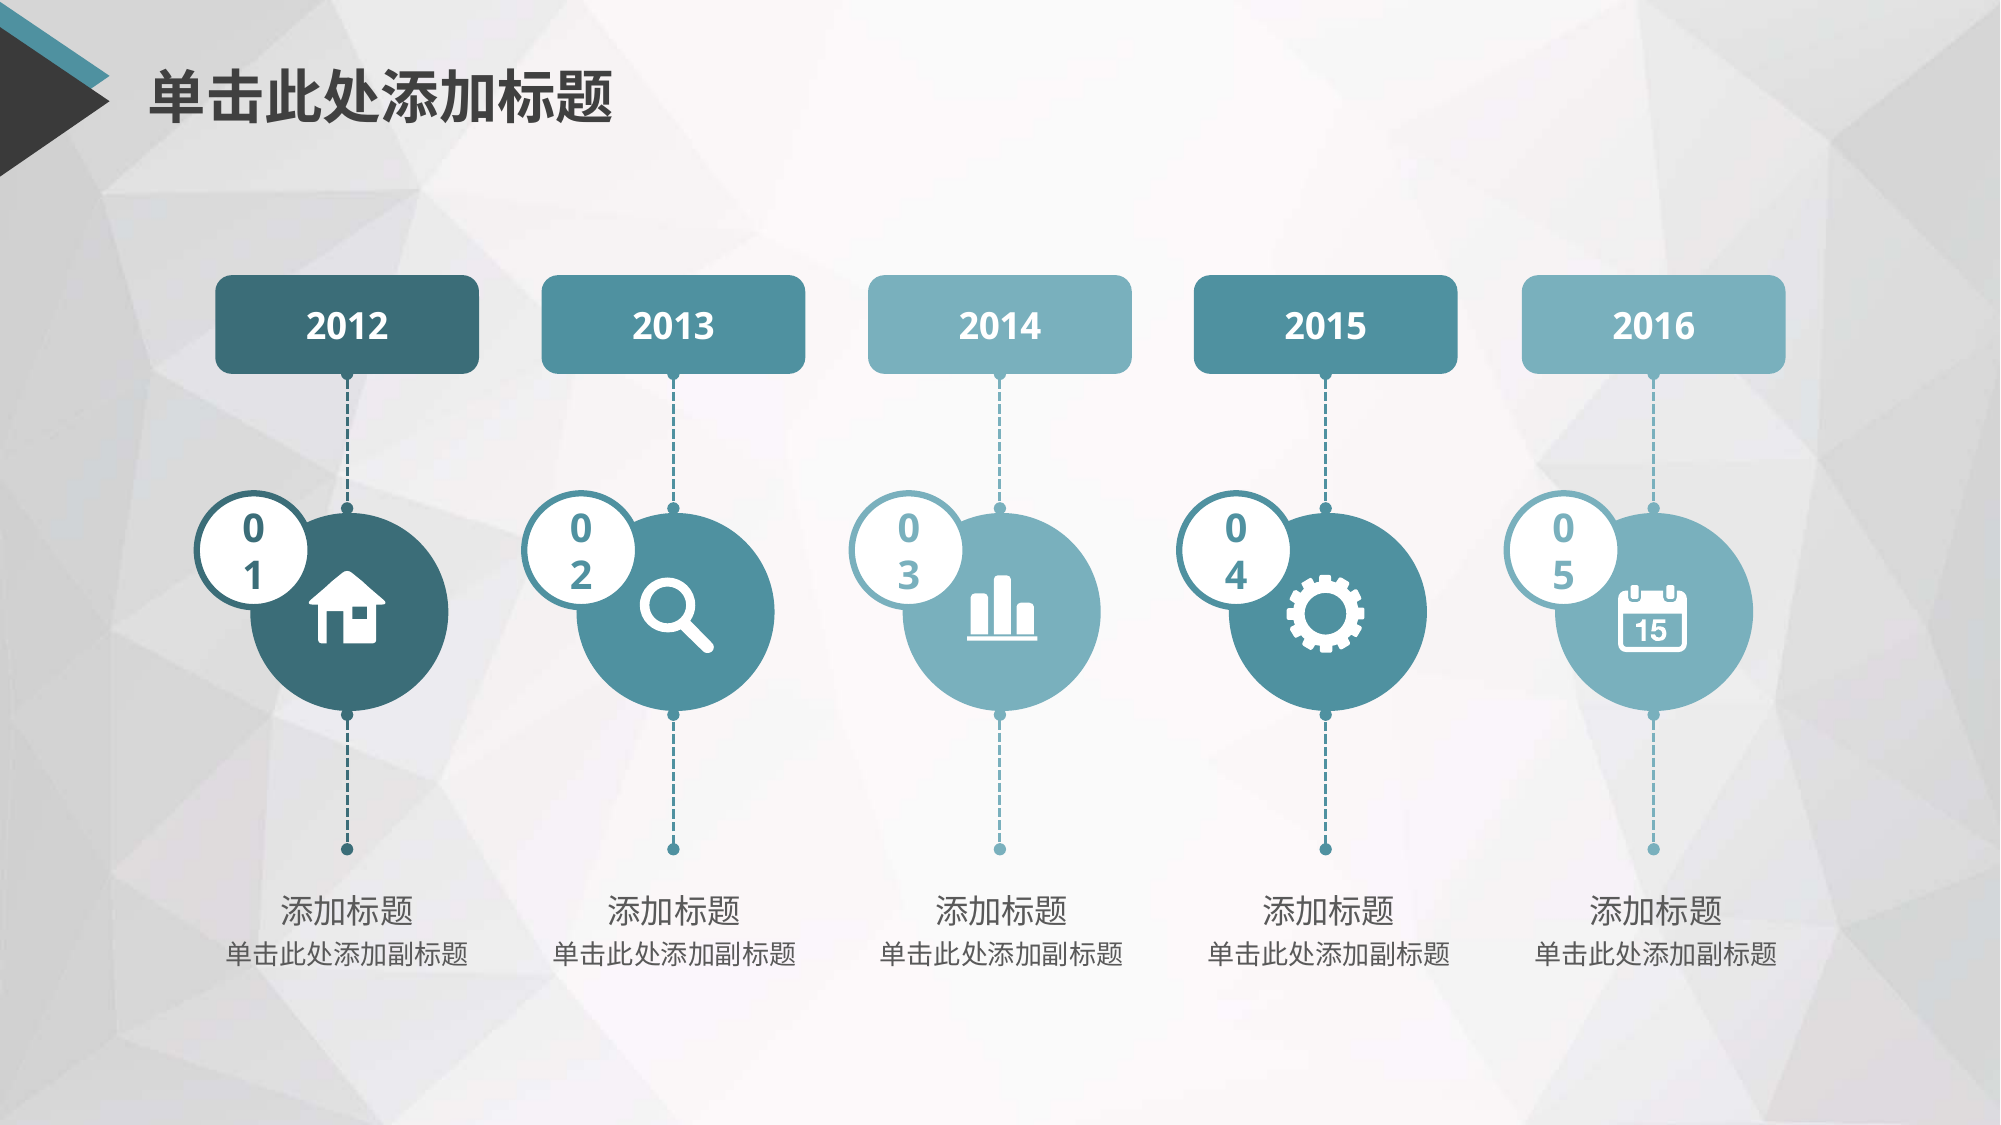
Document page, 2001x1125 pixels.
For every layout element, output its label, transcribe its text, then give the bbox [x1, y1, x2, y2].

text_box 02 [523, 508, 640, 609]
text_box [847, 889, 1155, 972]
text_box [520, 889, 828, 972]
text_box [541, 275, 806, 509]
text_box [575, 512, 776, 713]
text_box [1227, 512, 1428, 713]
text_box 05 [1505, 509, 1622, 609]
text_box [308, 570, 386, 644]
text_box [967, 575, 1038, 641]
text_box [1193, 275, 1458, 509]
text_box [249, 512, 450, 713]
title 单击此处添加标题 [132, 50, 925, 149]
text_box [1521, 275, 1786, 509]
text_box 03 [850, 508, 967, 609]
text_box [193, 889, 501, 972]
text_box [901, 512, 1102, 713]
text_box 04 [1178, 509, 1295, 609]
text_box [1618, 584, 1687, 653]
text_box [639, 577, 714, 654]
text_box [868, 275, 1132, 509]
picture [0, 0, 2001, 1125]
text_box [215, 275, 479, 509]
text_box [1502, 889, 1810, 972]
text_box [1175, 889, 1483, 972]
text_box [1554, 512, 1755, 713]
text_box 01 [195, 507, 312, 609]
text_box [1286, 574, 1365, 653]
